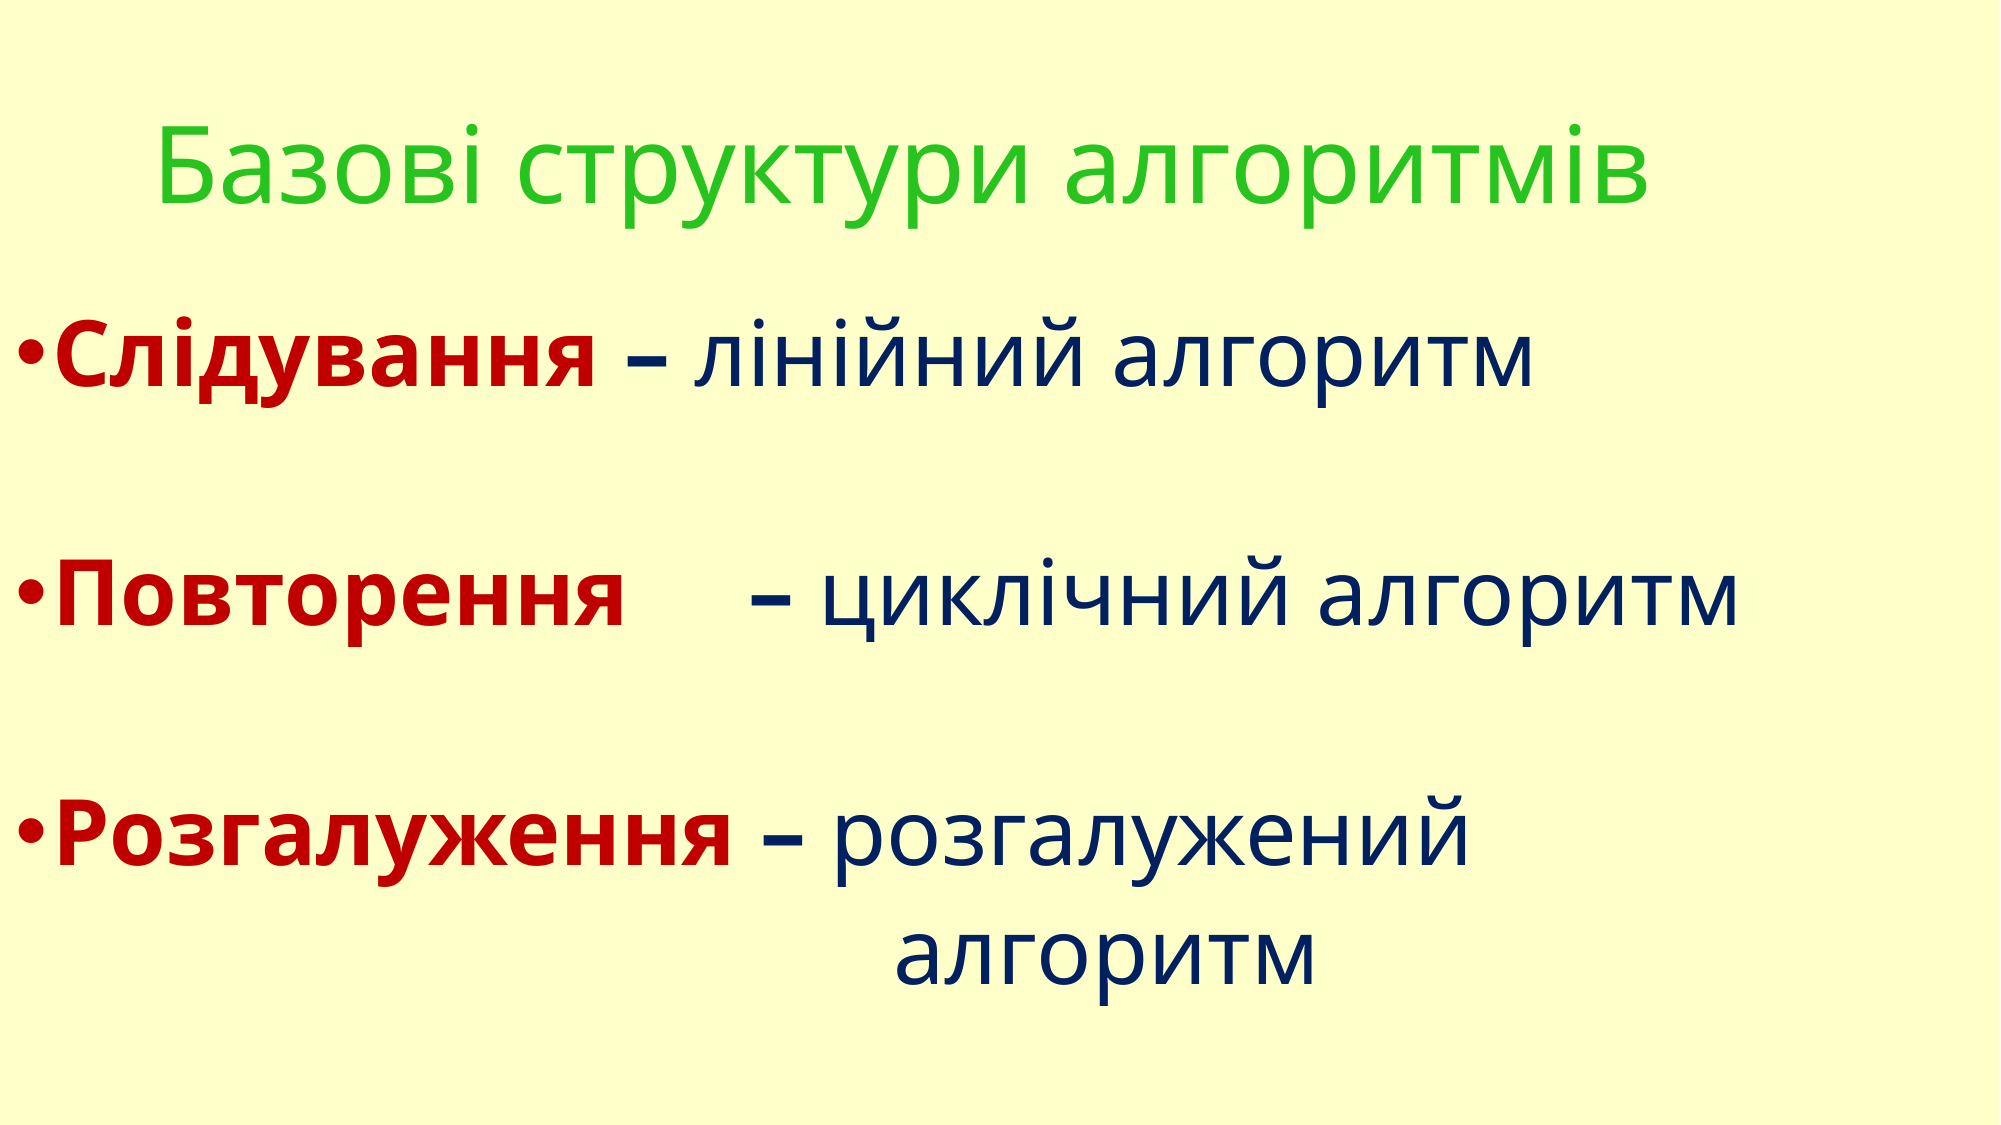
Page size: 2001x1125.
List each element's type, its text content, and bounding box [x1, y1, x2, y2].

list Слідування – лінійний алгоритм Повторення – циклічний алгоритм Розгалуження – розгалужений алгоритм [0, 299, 2000, 1014]
title Базові структури алгоритмів [137, 59, 1863, 278]
